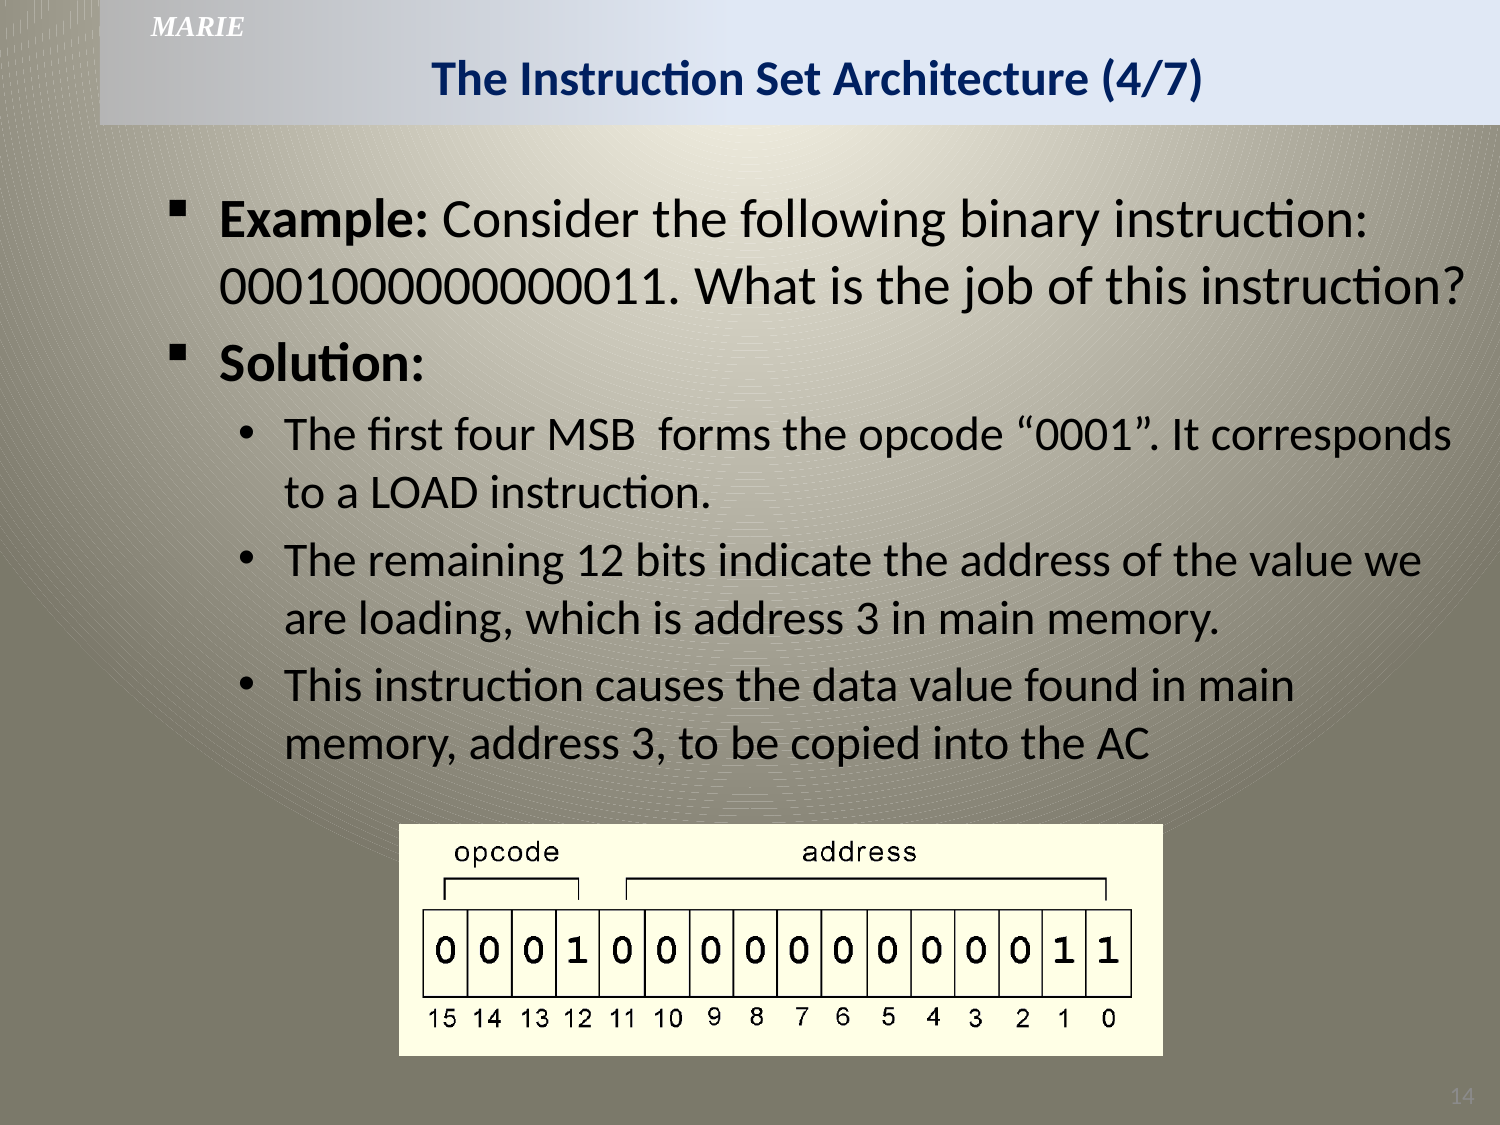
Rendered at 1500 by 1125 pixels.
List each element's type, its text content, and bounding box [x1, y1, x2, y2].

picture [399, 824, 1163, 1056]
list Example: Consider the following binary instruction: 0001000000000011. What is the job of this instruction? Solution: The first four MSB forms the opcode “0001”. It corresponds to a LOAD instruction. The remaining 12 bits indicate the address of the value we are loading, which is address 3 in main memory. This instruction causes the data value found in main memory, address 3, to be copied into the AC [150, 174, 1488, 838]
list MARIE [135, 0, 625, 50]
title The Instruction Set Architecture (4/7) [135, 37, 1500, 113]
